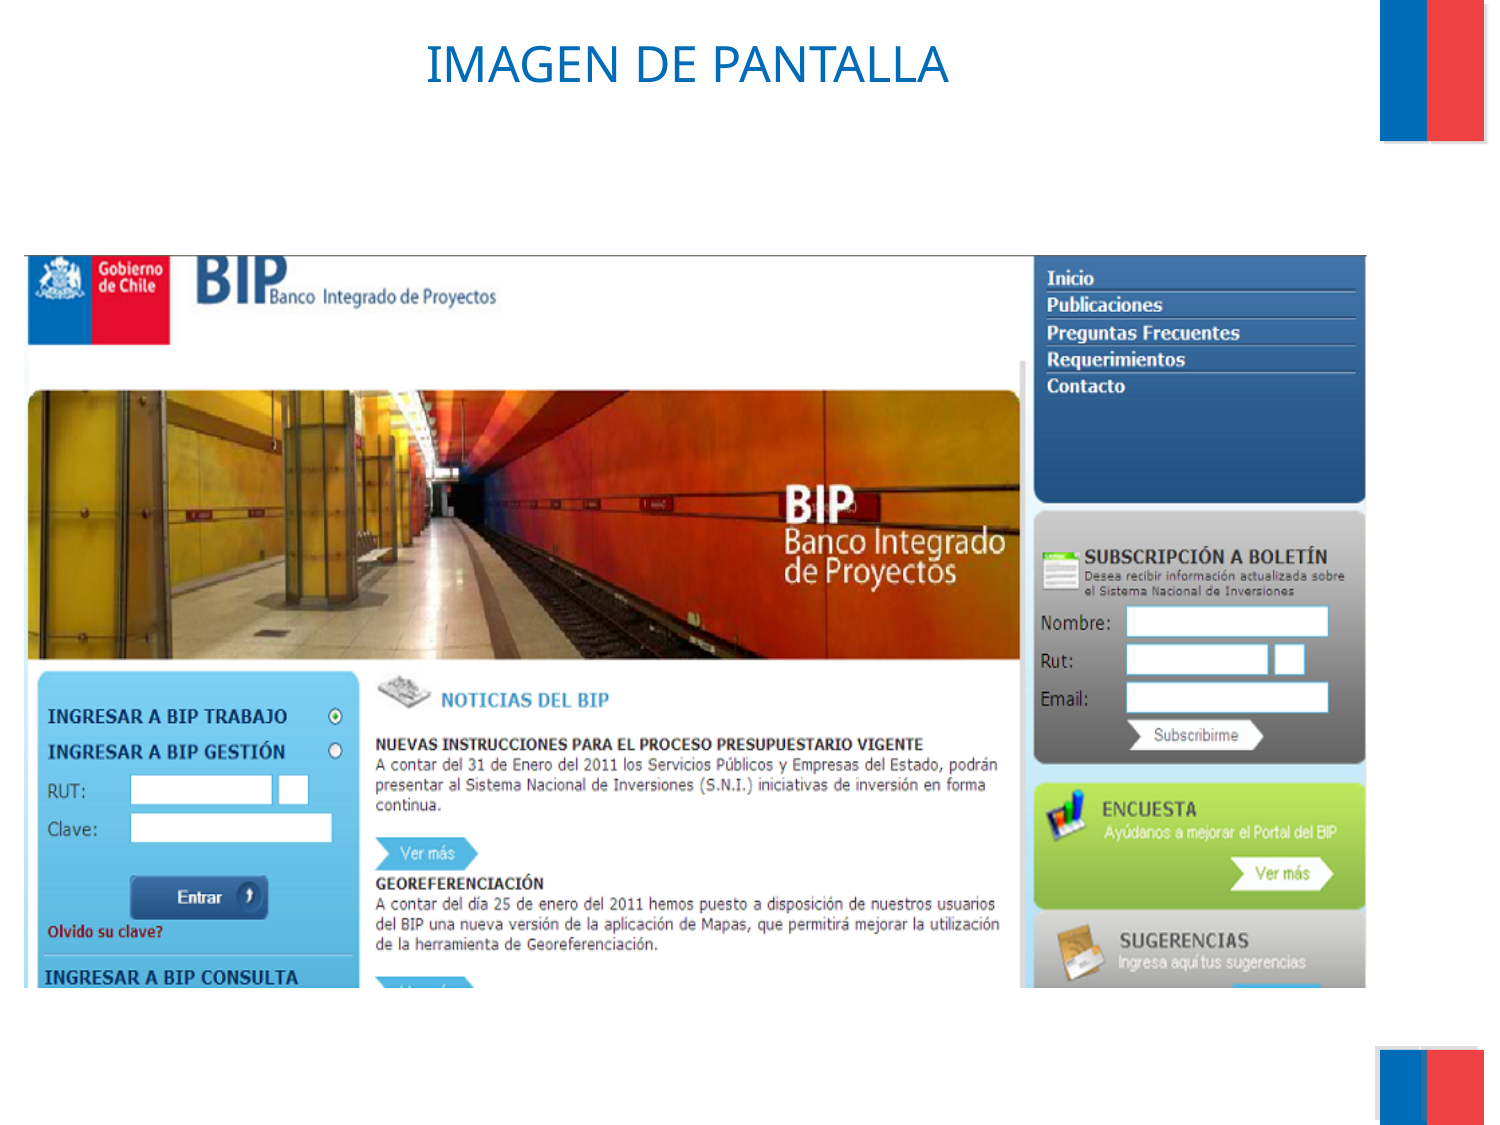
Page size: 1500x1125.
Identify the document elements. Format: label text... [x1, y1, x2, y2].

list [24, 255, 1367, 988]
title IMAGEN DE PANTALLA [24, 24, 1365, 173]
